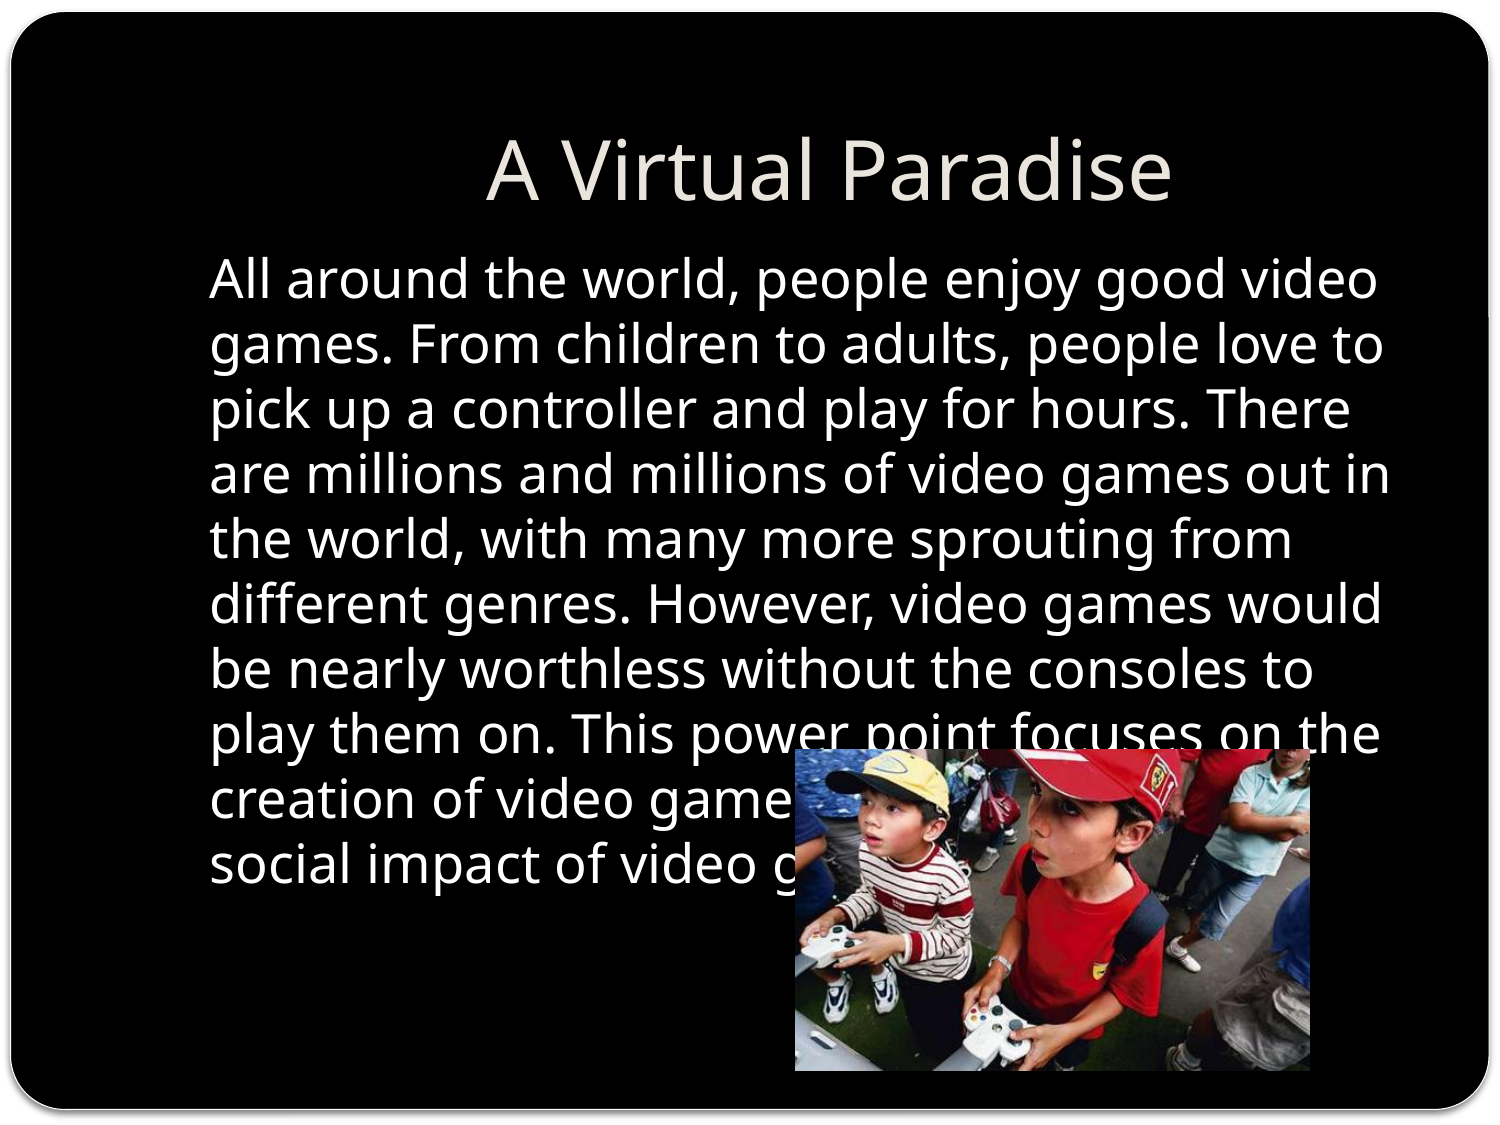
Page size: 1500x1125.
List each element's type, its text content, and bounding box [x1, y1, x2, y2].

title A Virtual Paradise [150, 45, 1425, 233]
picture [795, 749, 1310, 1071]
list All around the world, people enjoy good video games. From children to adults, people love to pick up a controller and play for hours. There are millions and millions of video games out in the world, with many more sprouting from different genres. However, video games would be nearly worthless without the consoles to play them on. This power point focuses on the creation of video game consoles, and the social impact of video games. [150, 237, 1425, 800]
